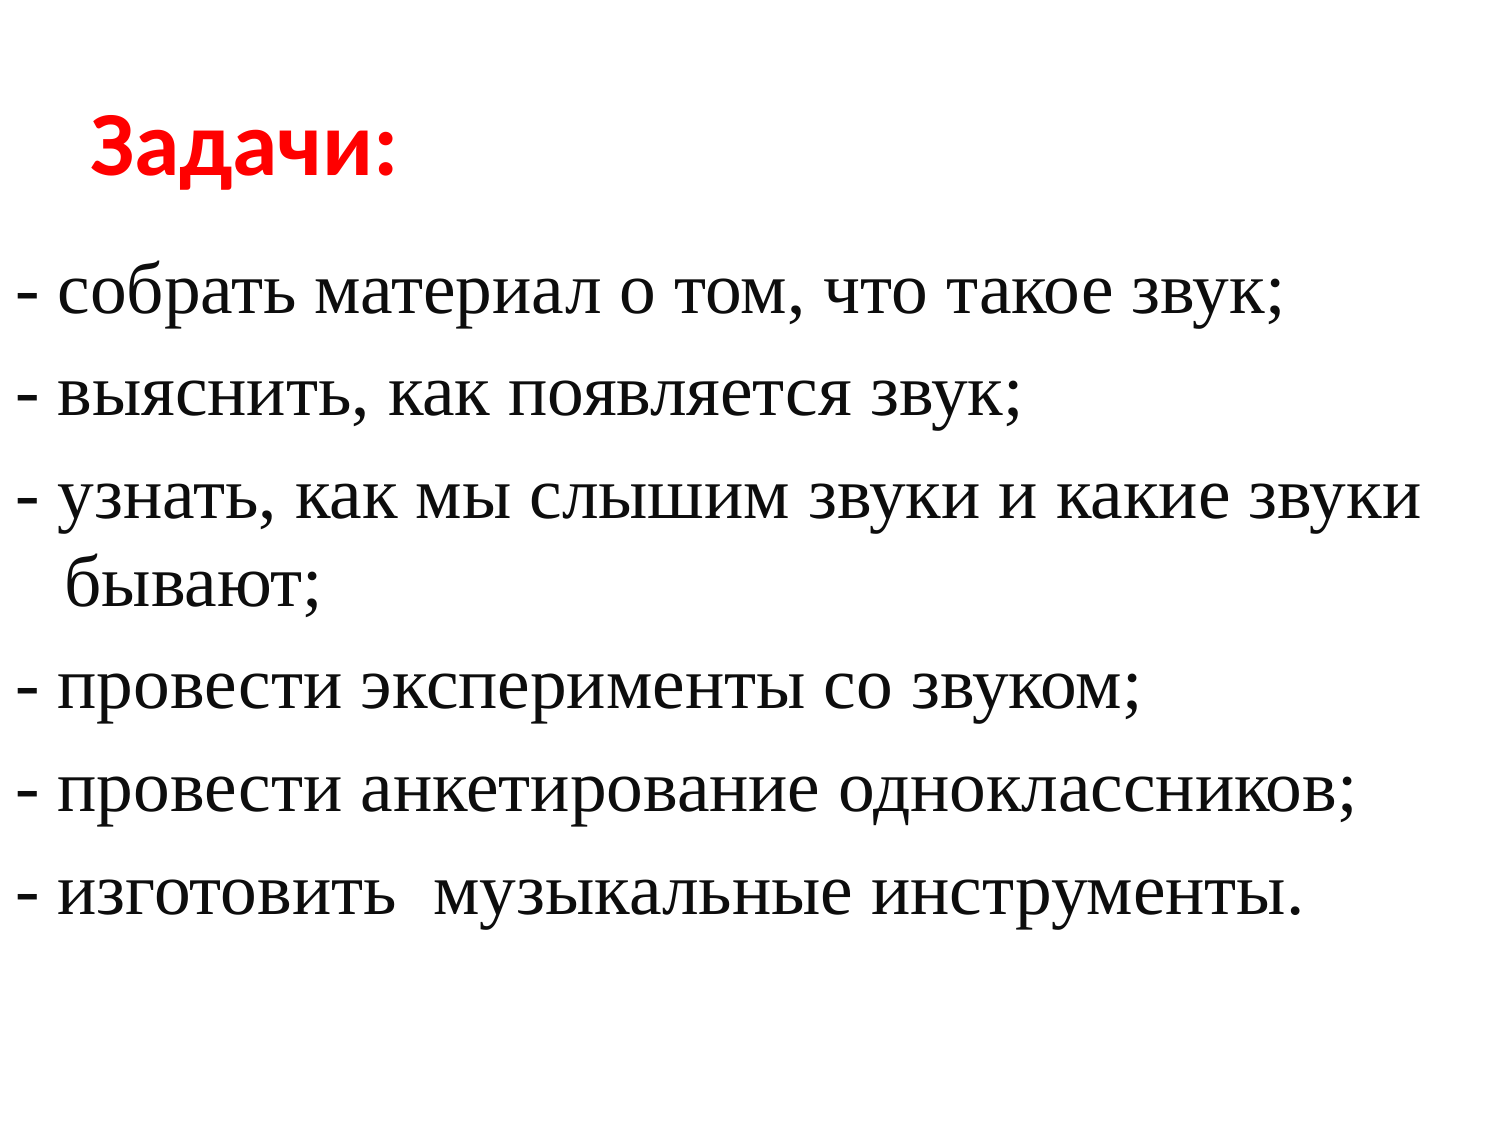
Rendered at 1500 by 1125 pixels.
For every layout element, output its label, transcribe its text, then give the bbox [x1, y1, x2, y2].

title Задачи: [75, 45, 1425, 232]
list - собрать материал о том, что такое звук; - выяснить, как появляется звук; - узнать, как мы слышим звуки и какие звуки бывают; - провести эксперименты со звуком; - провести анкетирование одноклассников; - изготовить музыкальные инструменты. атериал о том, что такое звук; - выяснить, как появляется звук; - узнать, как мы слышим звуки и какие звуки бывают; - провести эксперименты со звуком; - провести анкетирование одноклассников; - исследовать звук опытным путем. [0, 232, 1500, 1106]
